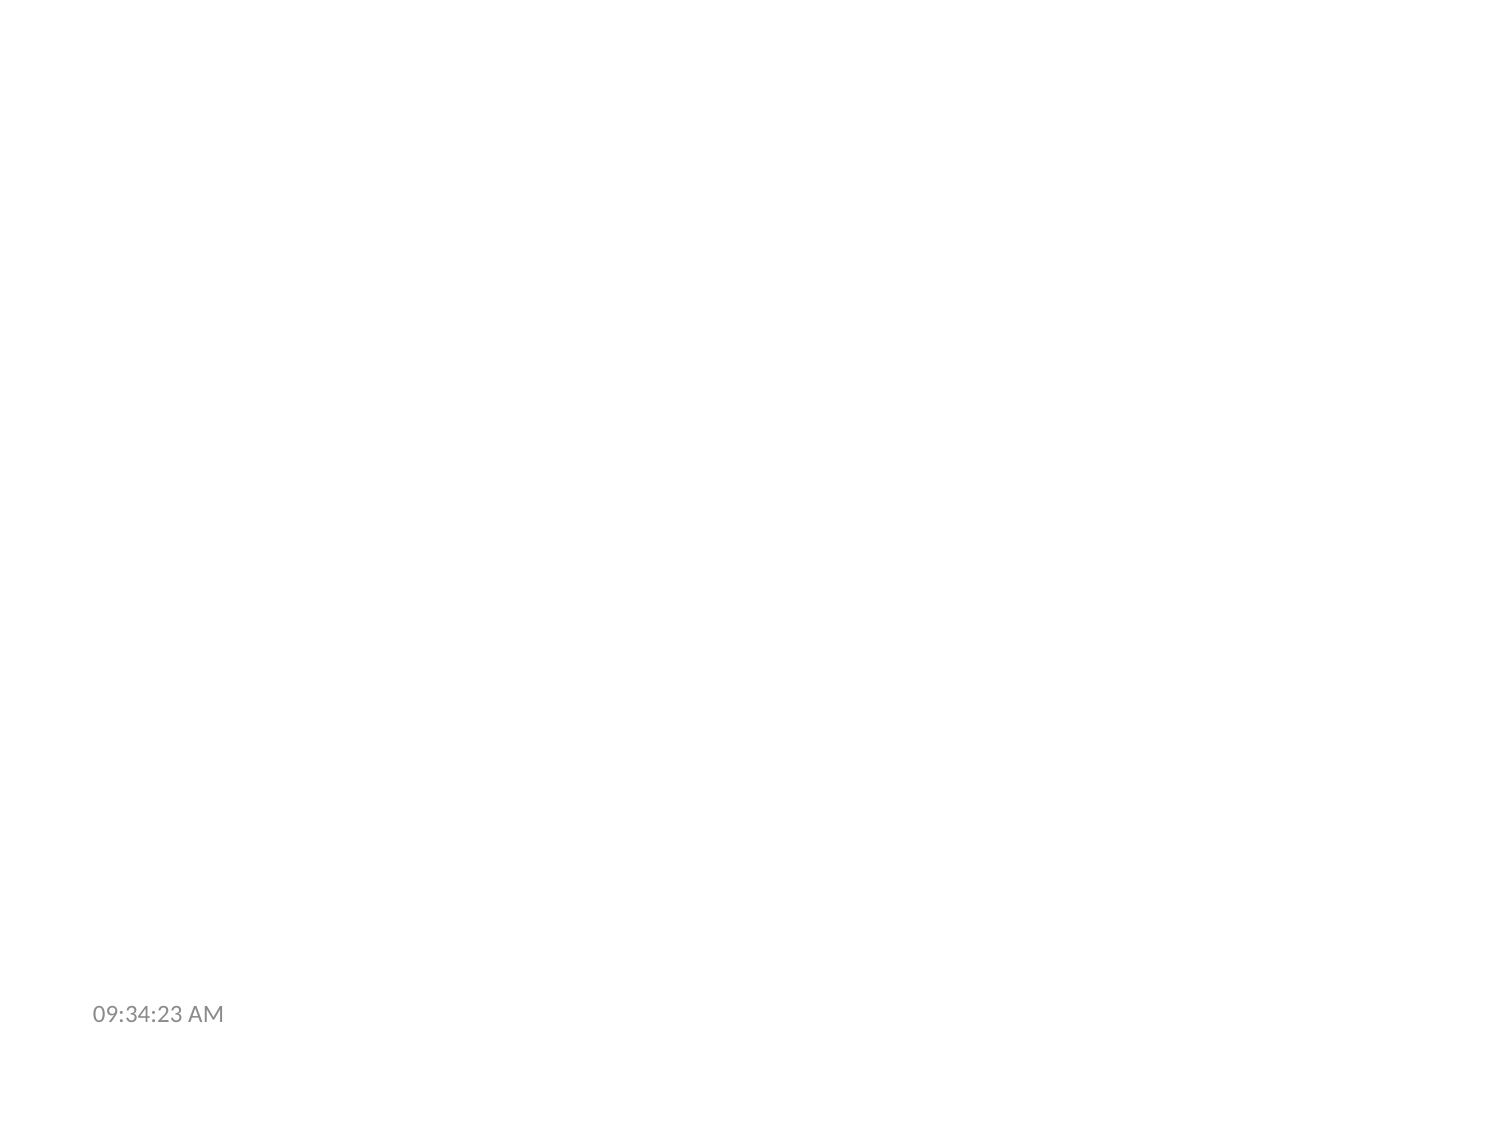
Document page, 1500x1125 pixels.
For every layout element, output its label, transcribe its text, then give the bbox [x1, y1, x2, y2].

text_box 3:35:09 PM [77, 982, 428, 1043]
